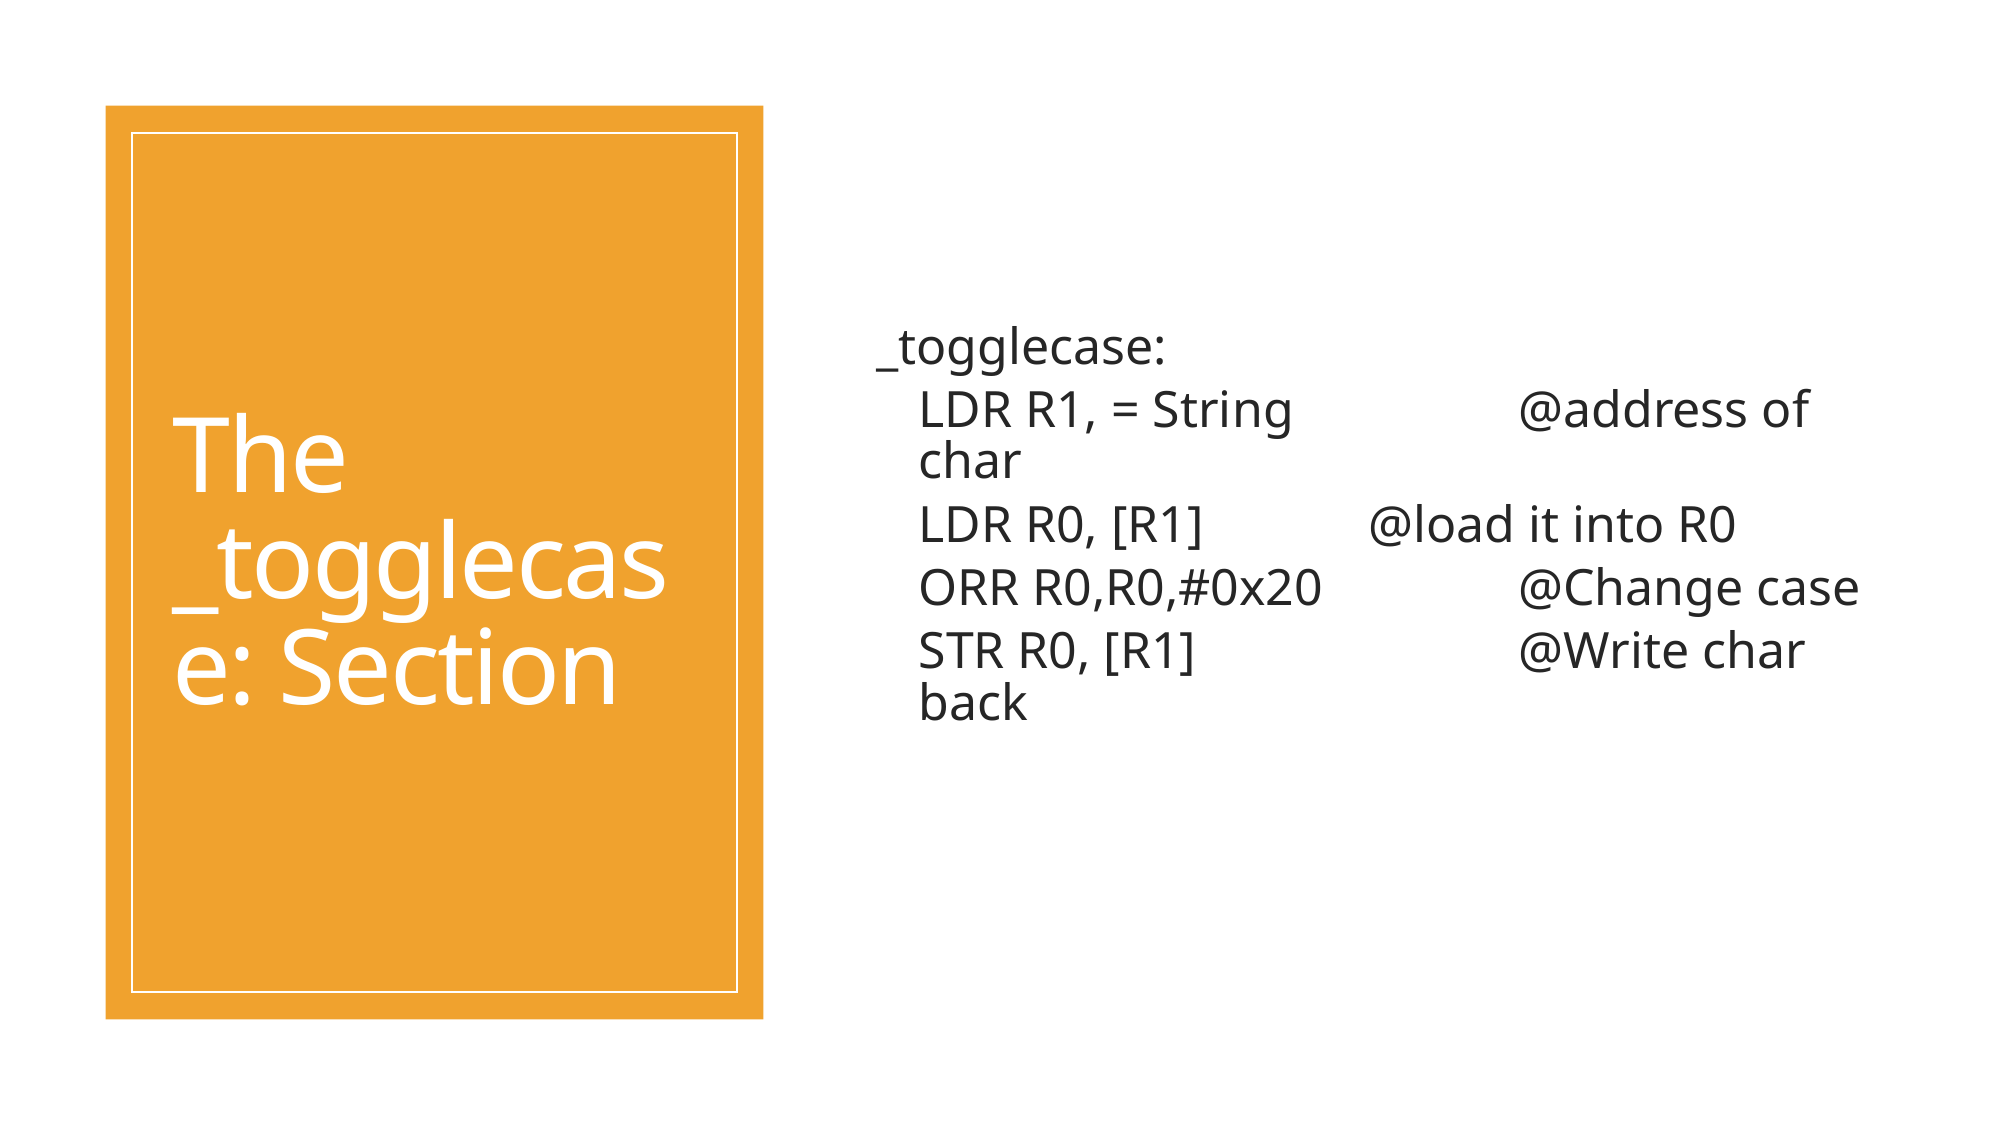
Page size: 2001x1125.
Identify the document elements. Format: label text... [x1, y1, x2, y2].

title The _togglecase: Section [157, 169, 711, 964]
text_box [131, 132, 738, 993]
list _togglecase: LDR R1, = String @address of char LDR R0, [R1] @load it into R0 ORR R0,R0,#0x20 @Change case STR R0, [R1] @Write char back [846, 169, 1914, 948]
text_box [104, 104, 764, 1020]
